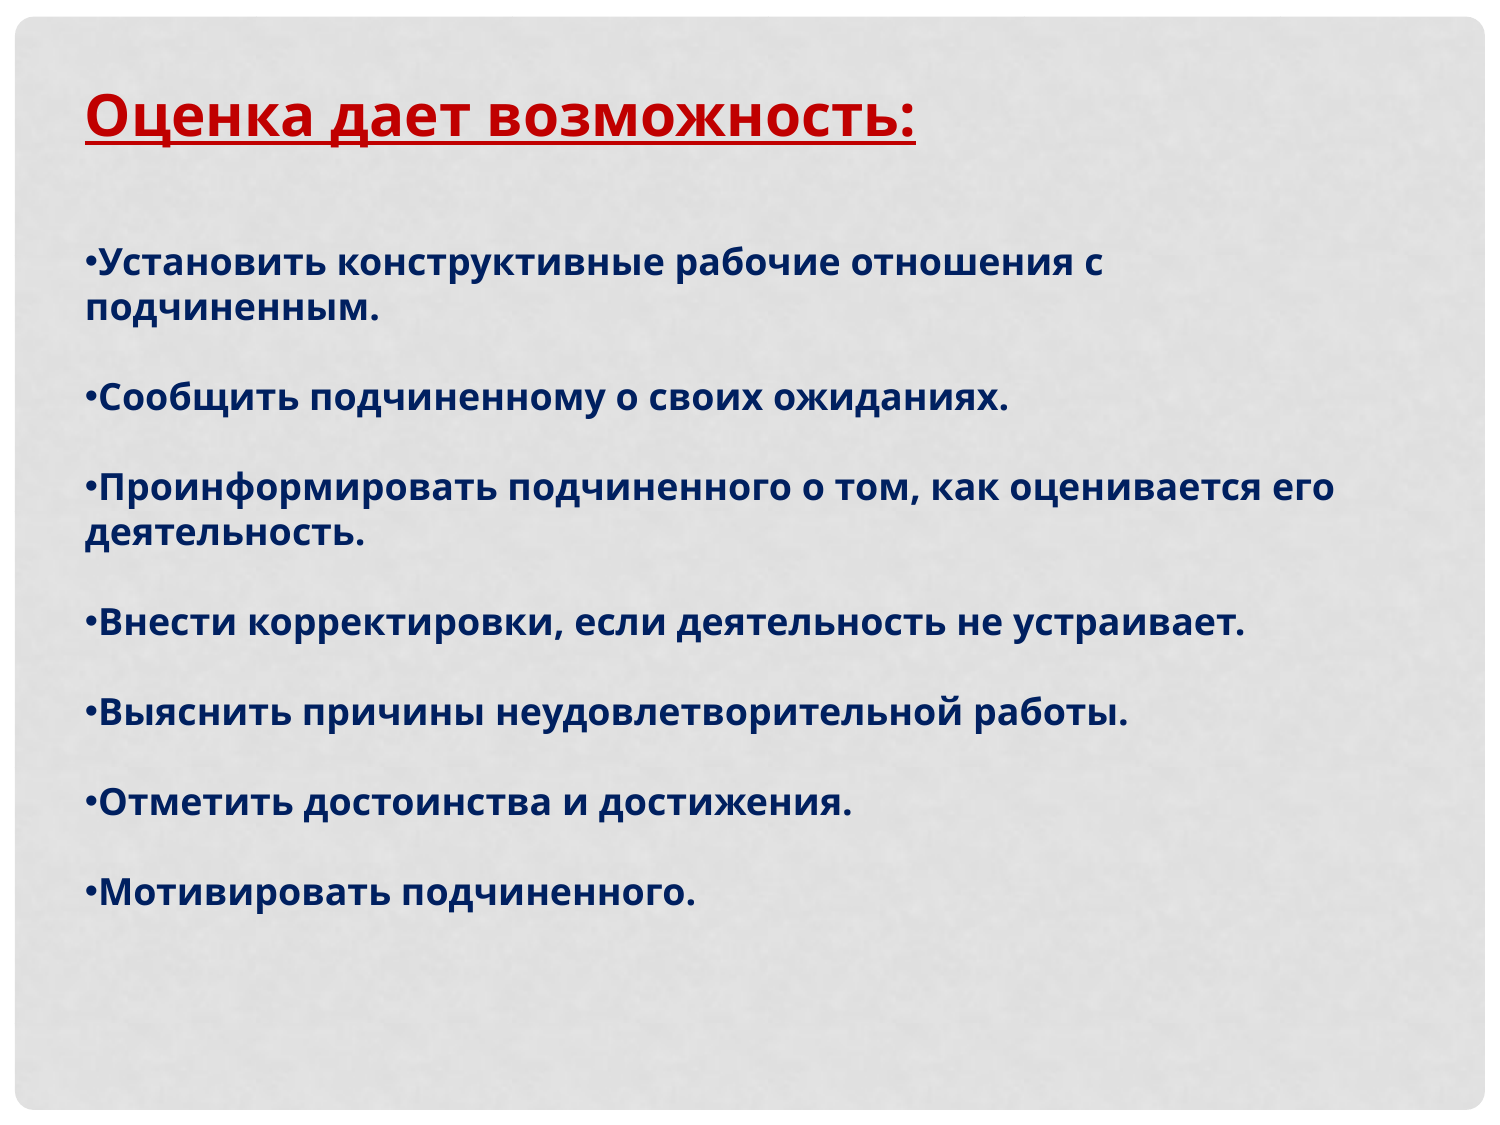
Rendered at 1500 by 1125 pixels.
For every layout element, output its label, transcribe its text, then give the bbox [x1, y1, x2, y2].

text_box Оценка дает возможность: Установить конструктивные рабочие отношения с подчиненным. Сообщить подчиненному о своих ожиданиях. Проинформировать подчиненного о том, как оценивается его деятельность. Внести корректировки, если деятельность не устраивает. Выяснить причины неудовлетворительной работы. Отметить достоинства и достижения. Мотивировать подчиненного. [70, 70, 1418, 921]
